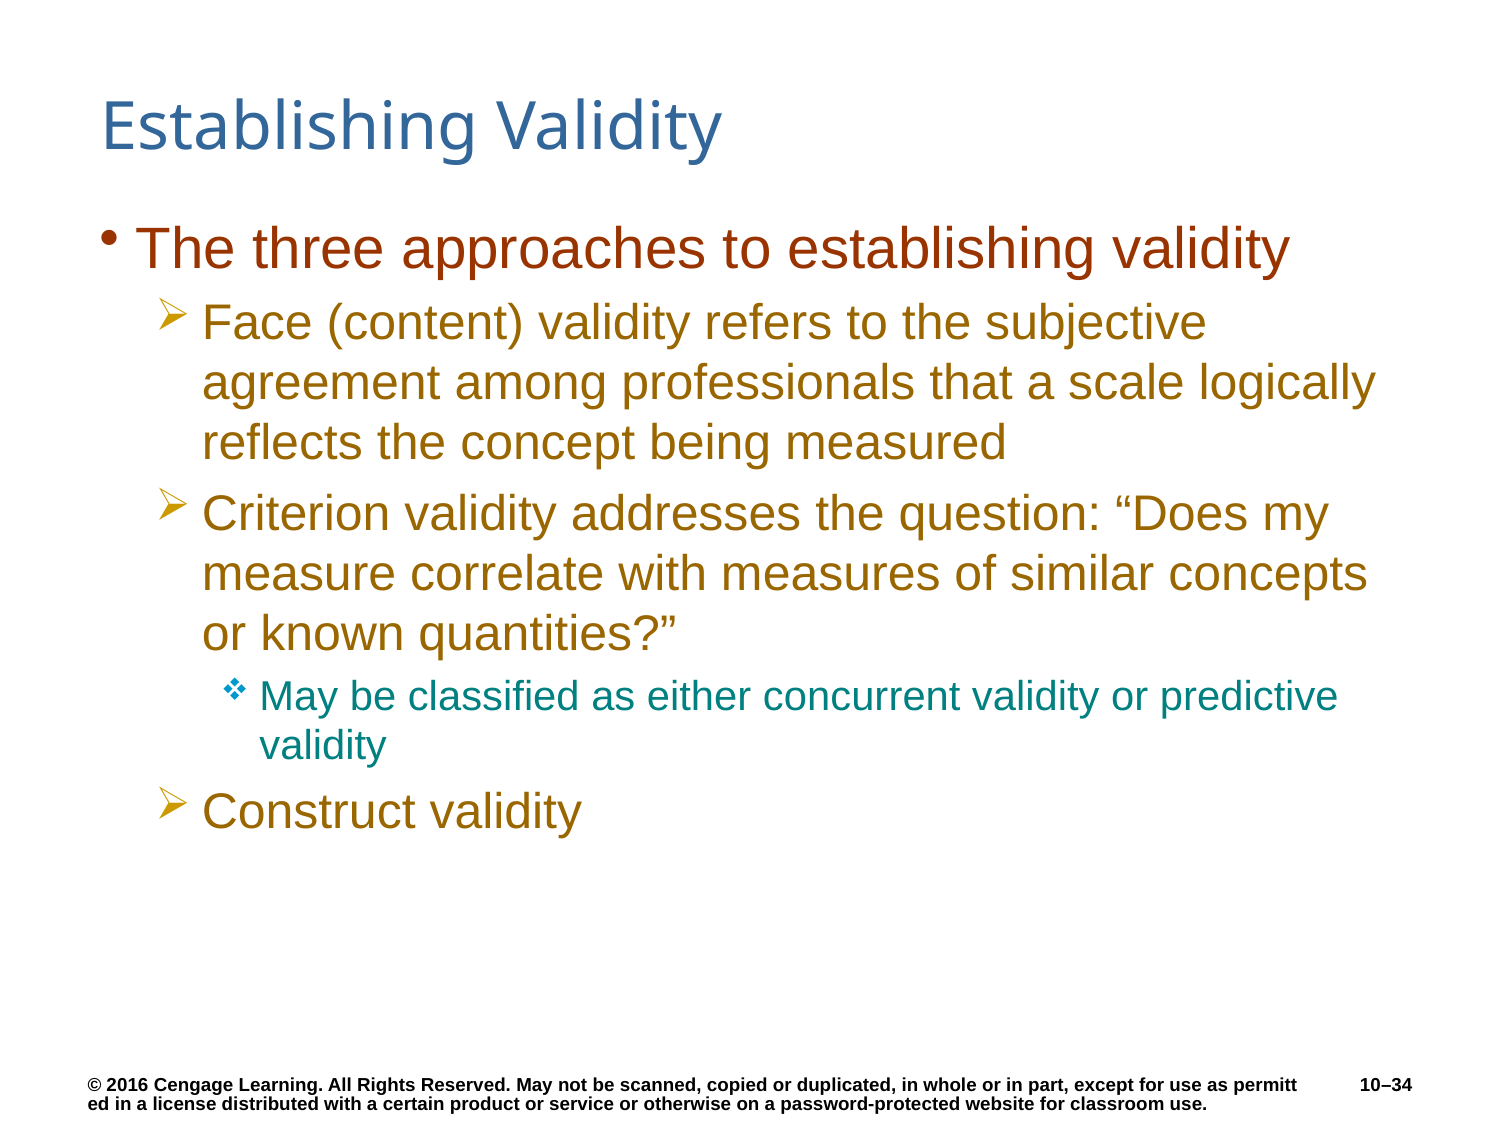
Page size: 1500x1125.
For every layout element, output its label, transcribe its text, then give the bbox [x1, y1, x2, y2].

list The three approaches to establishing validity Face (content) validity refers to the subjective agreement among professionals that a scale logically reflects the concept being measured Criterion validity addresses the question: “Does my measure correlate with measures of similar concepts or known quantities?” May be classified as either concurrent validity or predictive validity Construct validity [84, 202, 1414, 1013]
title Establishing Validity [85, 75, 1411, 171]
slide_number 10–34 [1050, 1042, 1413, 1103]
footer © 2016 Cengage Learning. All Rights Reserved. May not be scanned, copied or duplicated, in whole or in part, except for use as permitted in a license distributed with a certain product or service or otherwise on a password-protected website for classroom use. [87, 1057, 1050, 1103]
